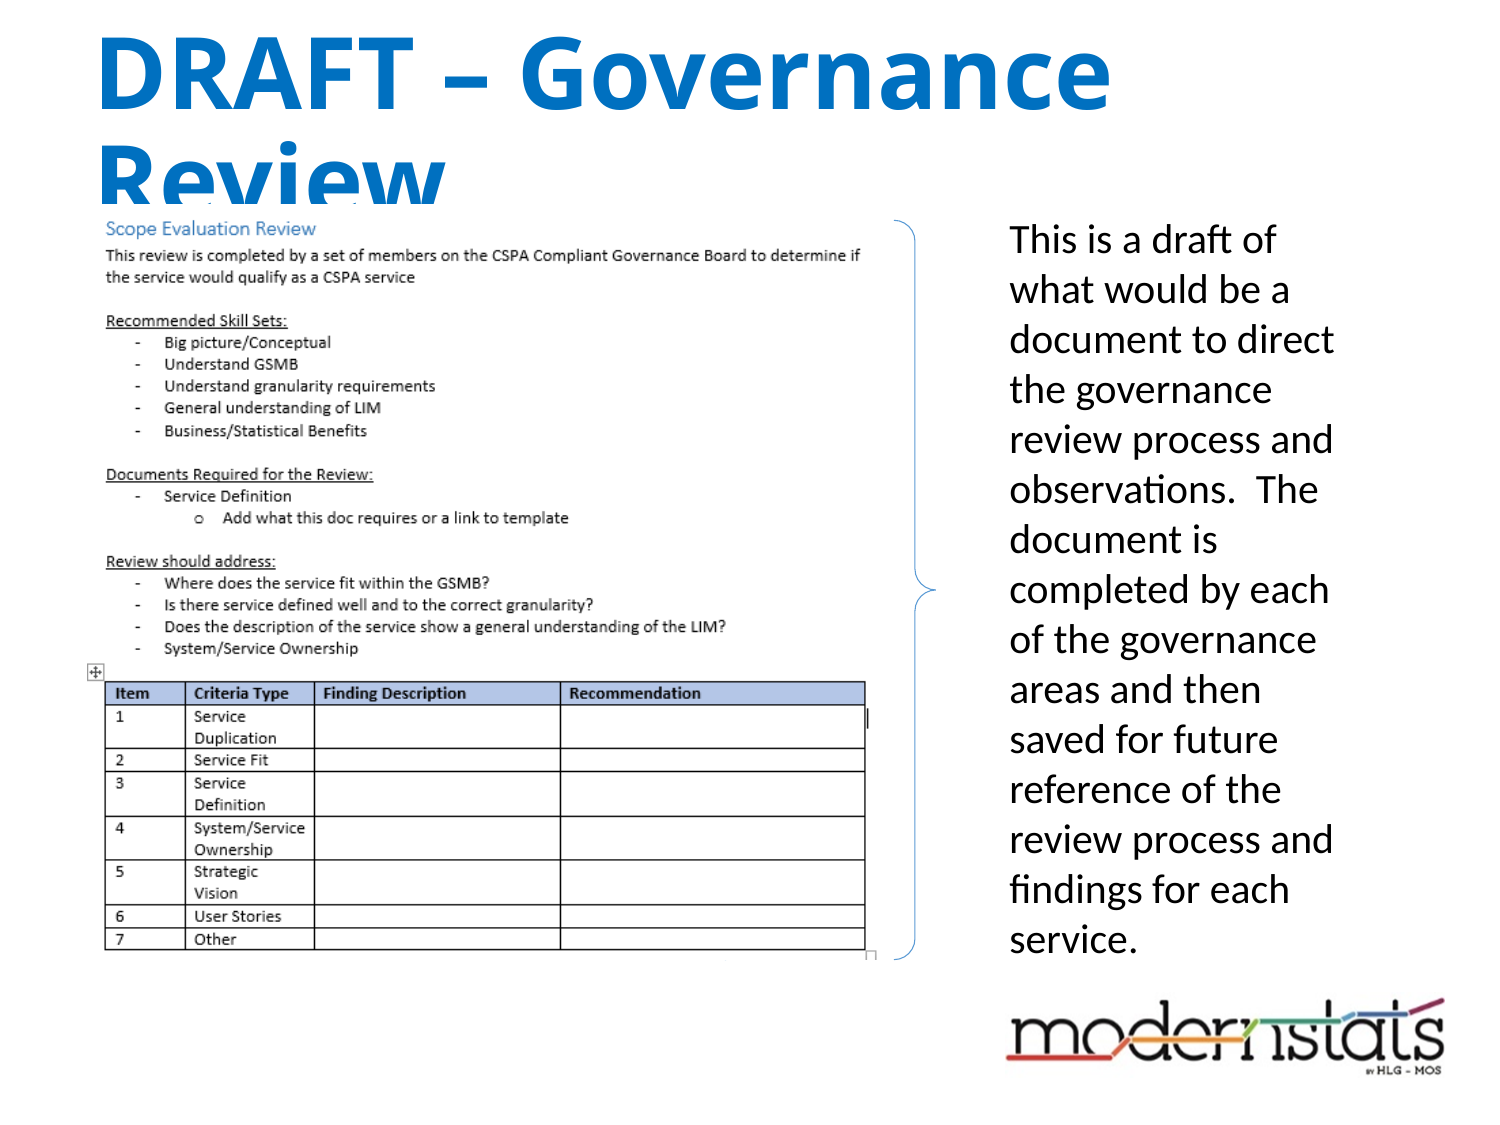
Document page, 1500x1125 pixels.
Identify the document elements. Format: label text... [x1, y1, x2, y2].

picture [1005, 992, 1445, 1078]
picture [87, 204, 878, 960]
title DRAFT – Governance Review [78, 49, 1373, 213]
text_box This is a draft of what would be a document to direct the governance review process and observations. The document is completed by each of the governance areas and then saved for future reference of the review process and findings for each service. [994, 204, 1373, 970]
text_box [878, 219, 936, 961]
